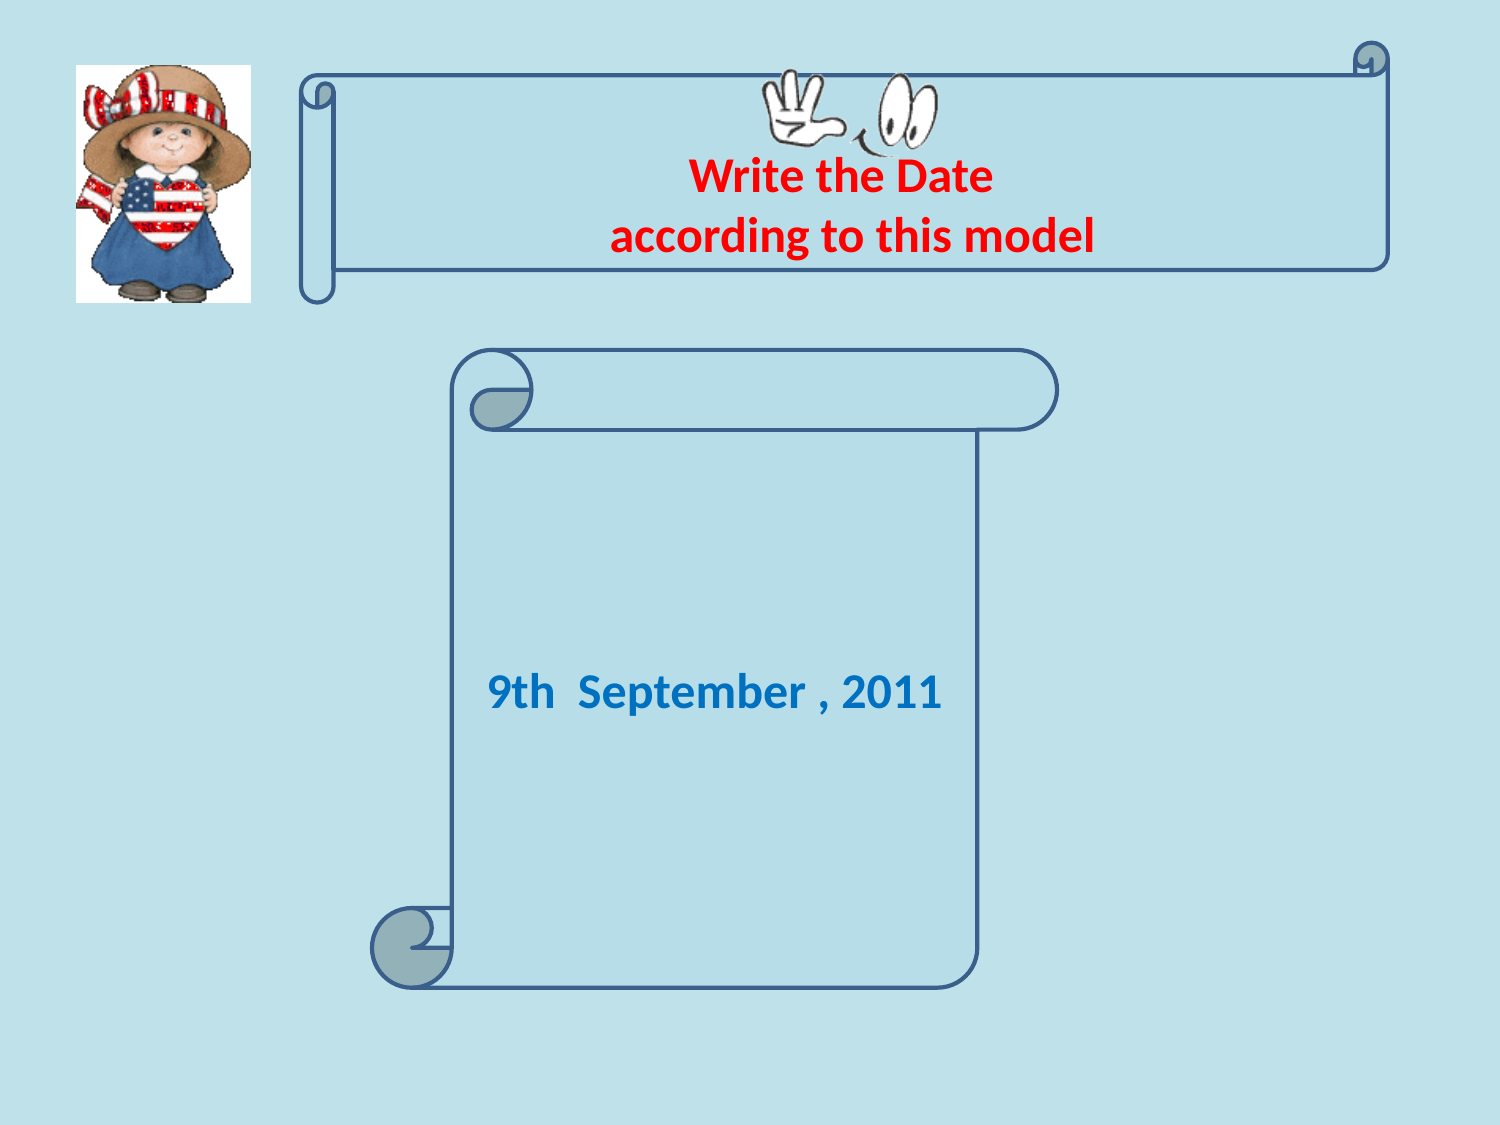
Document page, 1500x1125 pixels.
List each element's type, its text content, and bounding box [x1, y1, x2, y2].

text_box Write the Date according to this model [298, 40, 1390, 305]
text_box 9th September , 2011 [369, 347, 1060, 990]
picture [746, 65, 943, 175]
picture [76, 64, 251, 303]
